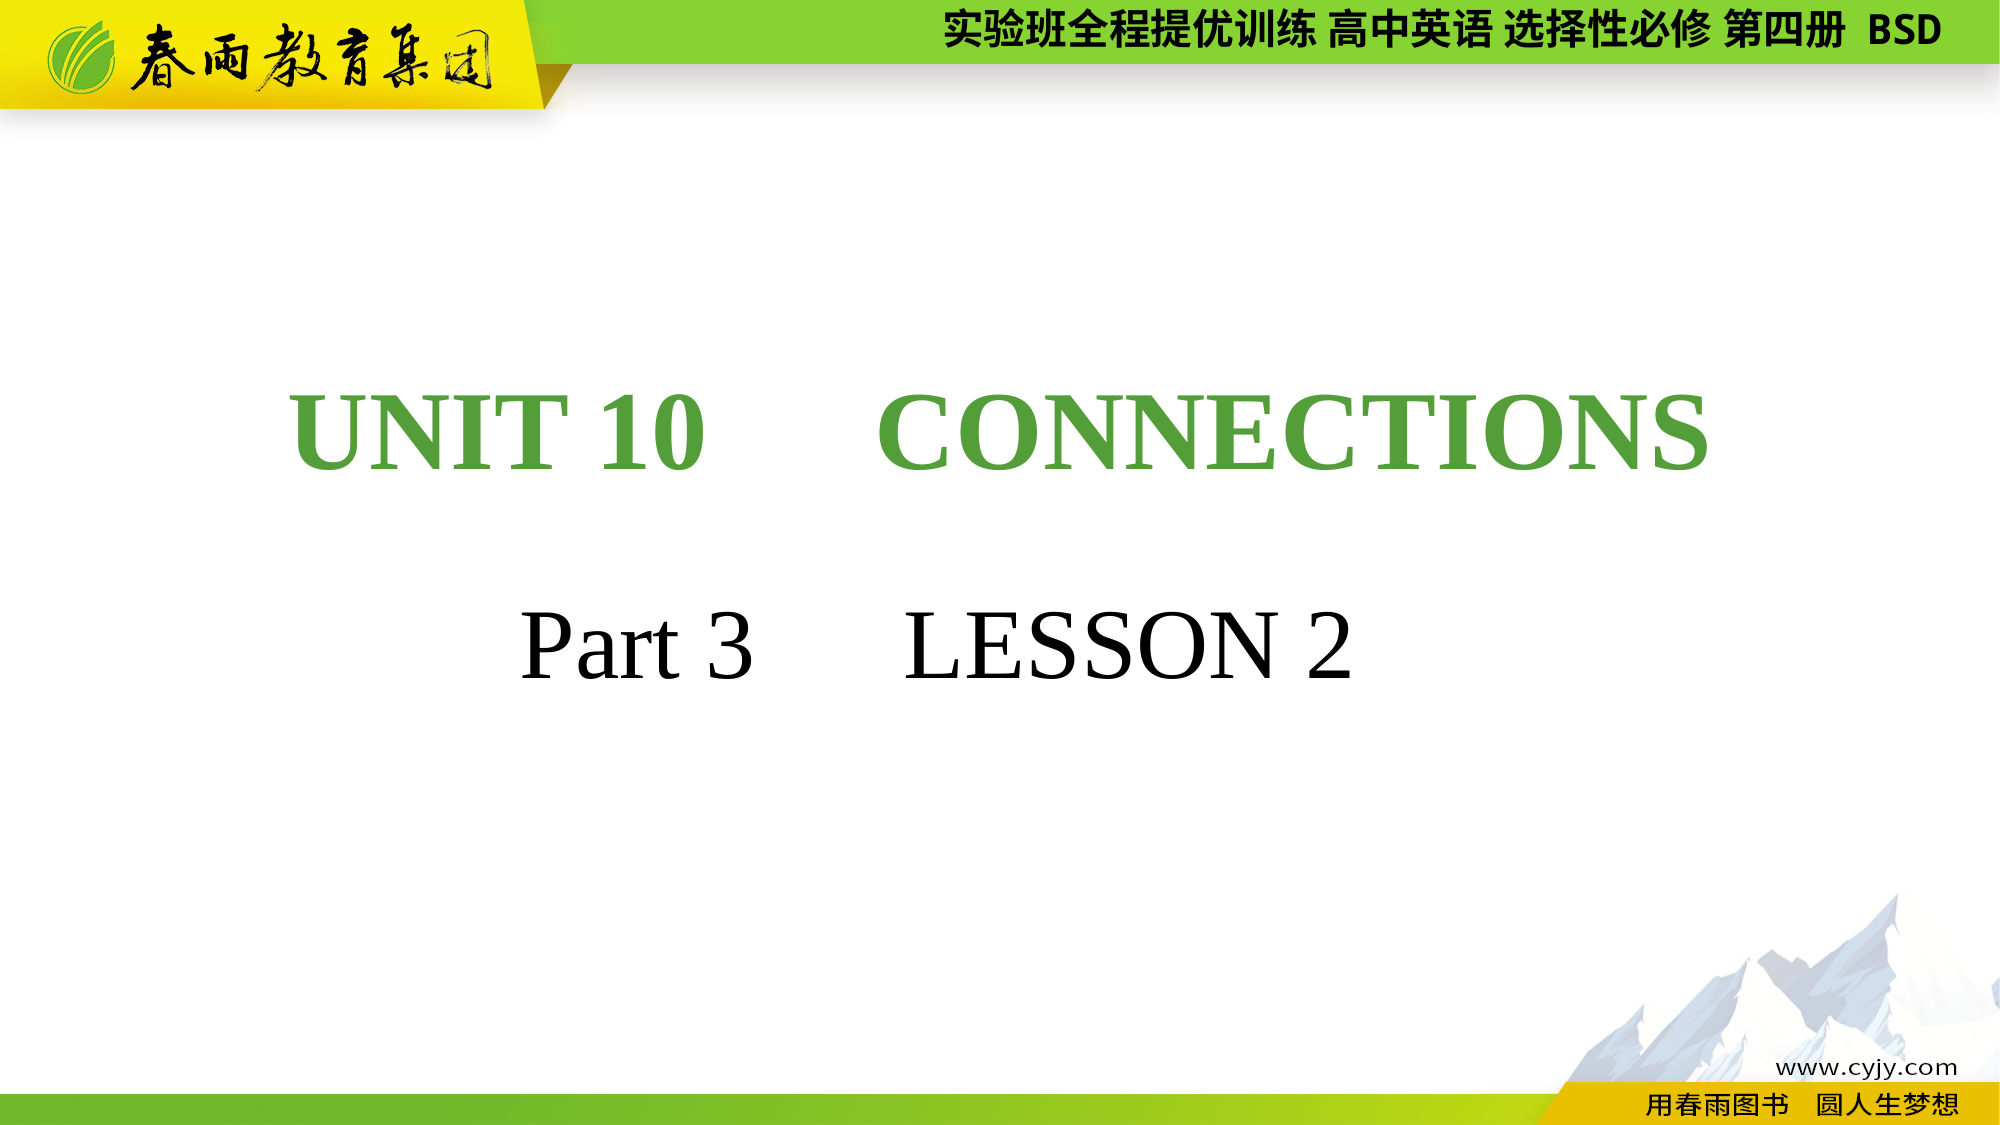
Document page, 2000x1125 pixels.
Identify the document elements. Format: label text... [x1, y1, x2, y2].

picture [0, 0, 2000, 1125]
text_box Part 3 LESSON 2 [54, 511, 1946, 706]
text_box UNIT 10 CONNECTIONS [54, 282, 1946, 500]
